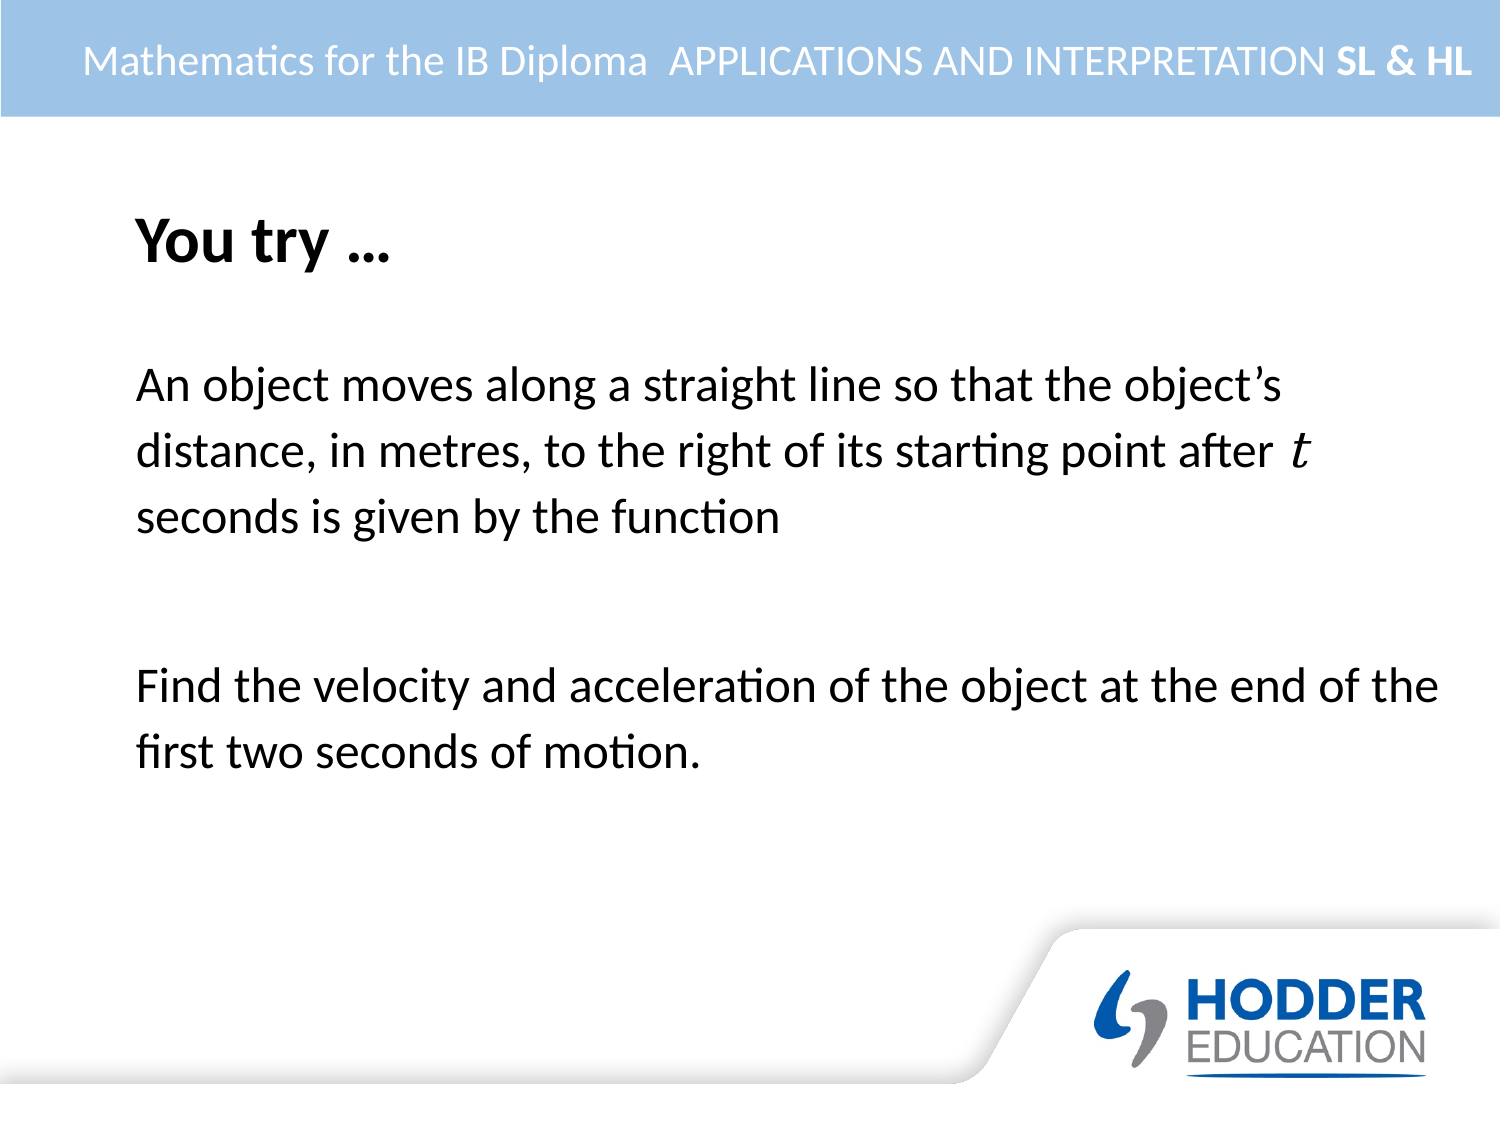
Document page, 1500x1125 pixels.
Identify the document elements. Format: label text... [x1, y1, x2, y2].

text_box Mathematics for the IB Diploma APPLICATIONS AND INTERPRETATION SL & HL [0, 0, 1500, 118]
text_box You try … [135, 196, 1260, 277]
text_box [0, 893, 1500, 1125]
